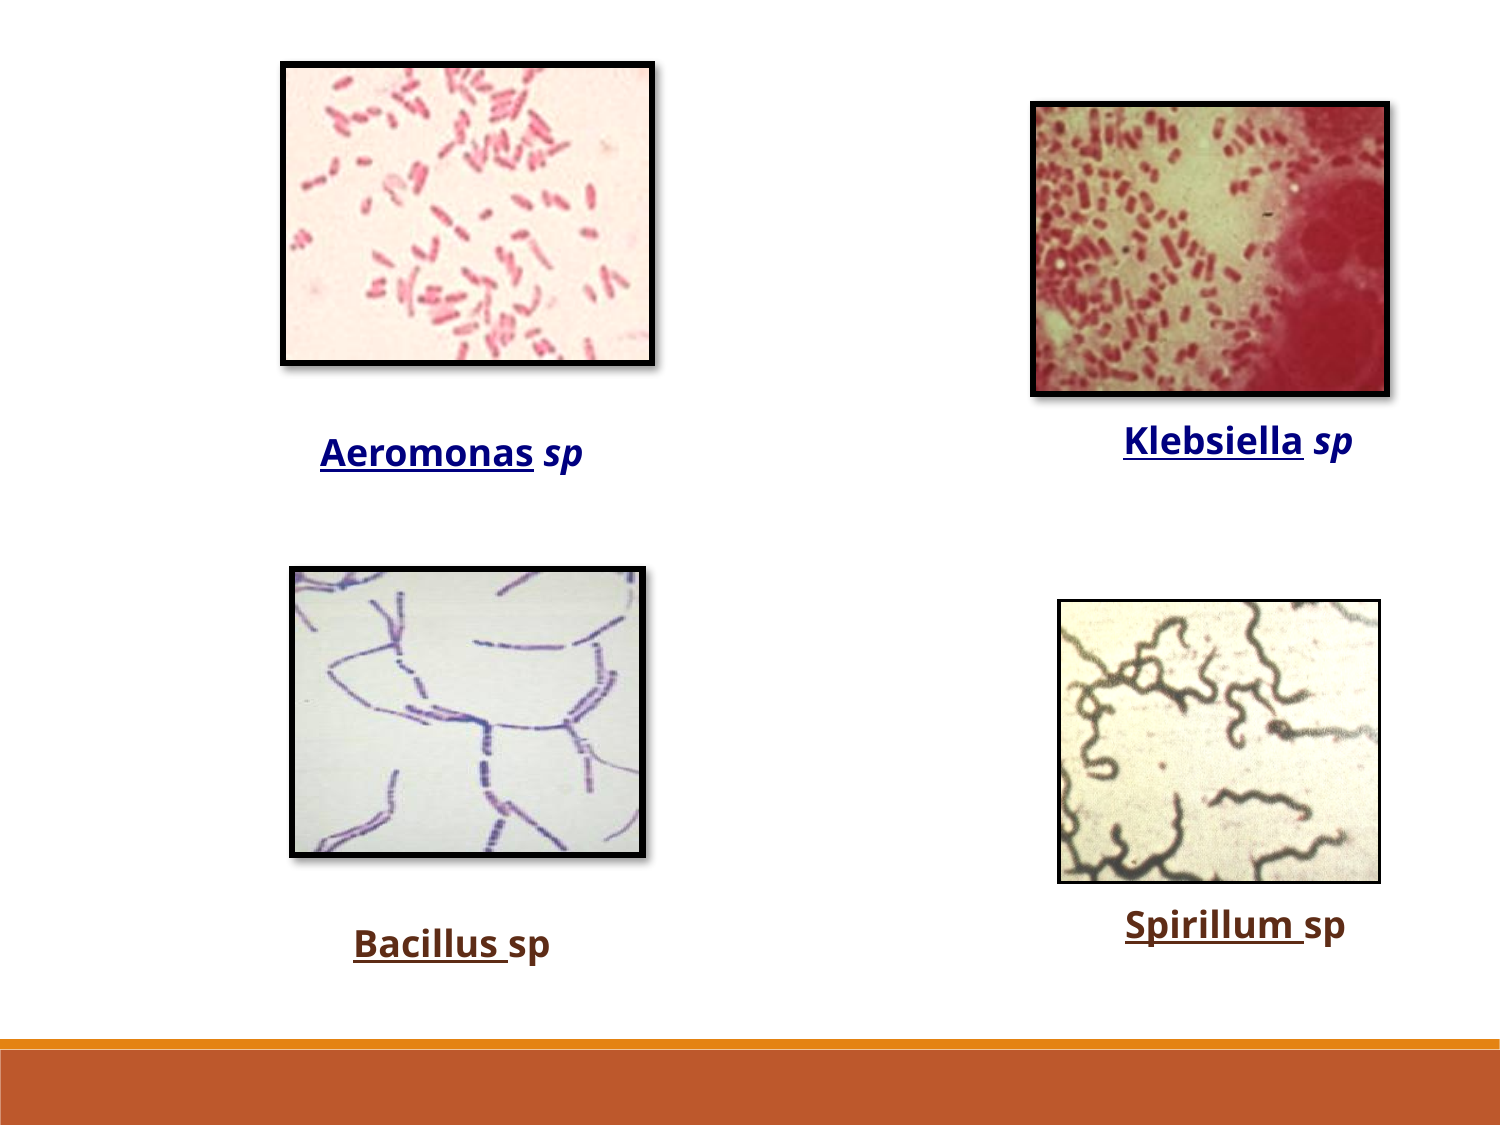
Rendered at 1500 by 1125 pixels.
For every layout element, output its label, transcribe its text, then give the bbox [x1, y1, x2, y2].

picture [285, 67, 650, 361]
picture [294, 571, 640, 853]
text_box Bacillus sp [338, 912, 566, 972]
picture [1060, 601, 1379, 882]
text_box Aeromonas sp [305, 421, 599, 481]
picture [1035, 106, 1385, 392]
text_box Spirillum sp [1110, 893, 1362, 954]
text_box Klebsiella sp [1108, 409, 1379, 470]
